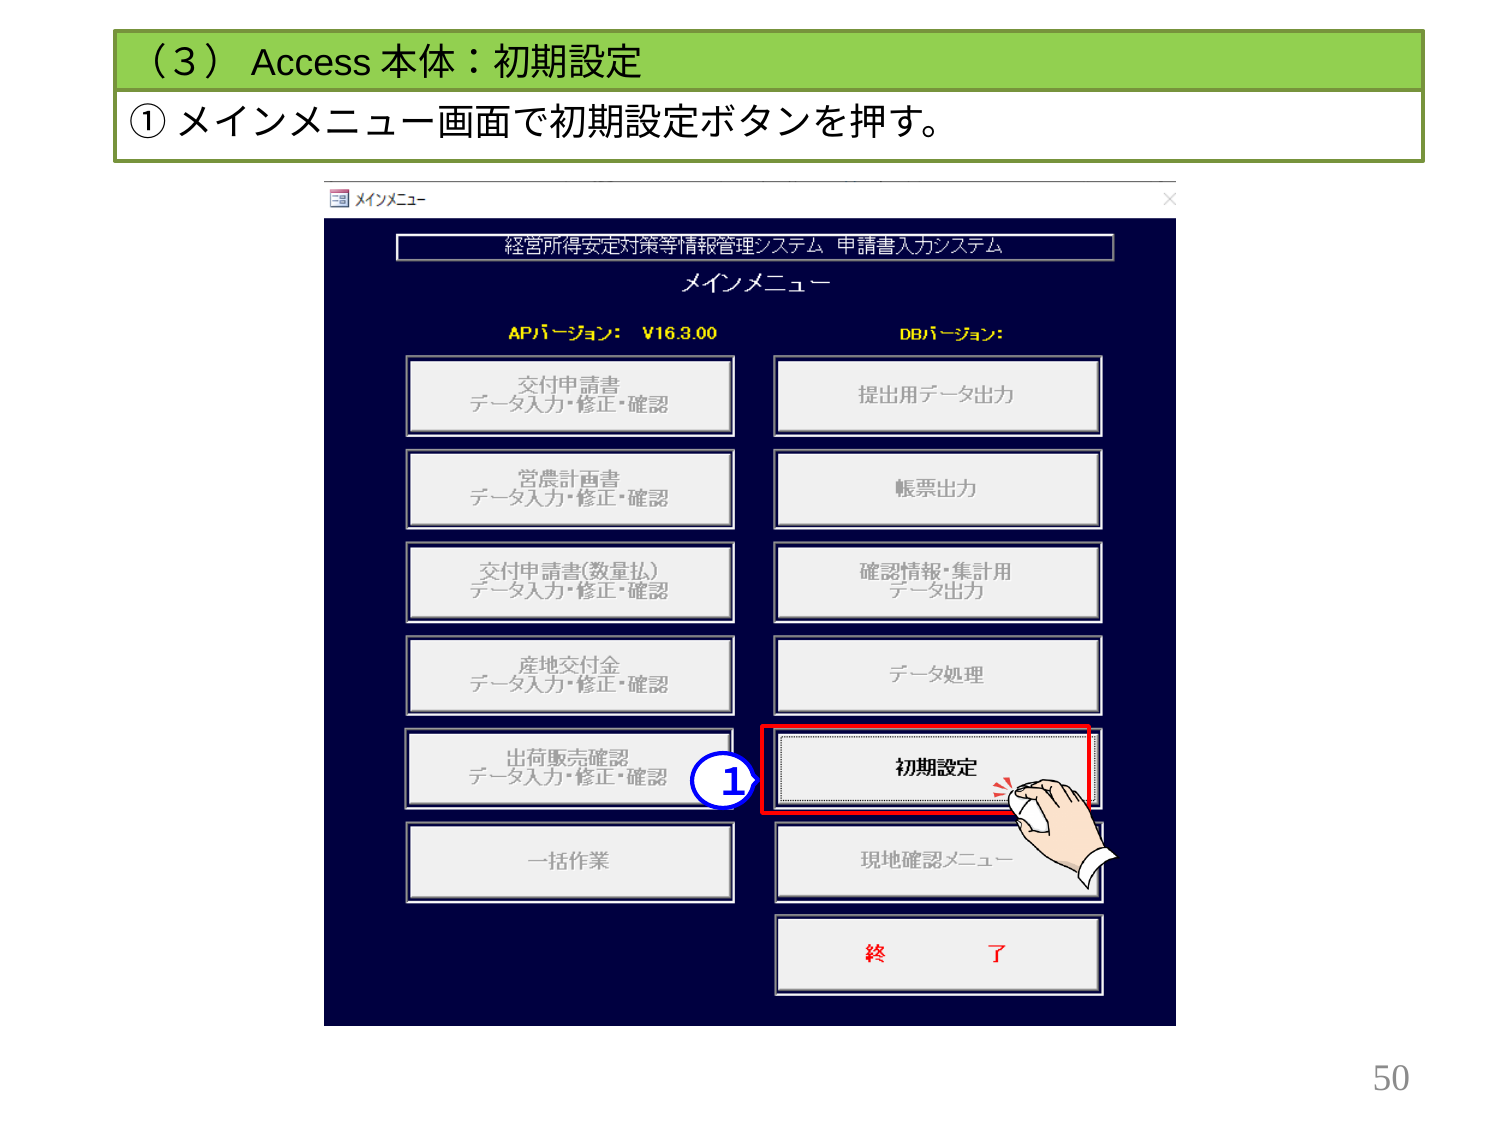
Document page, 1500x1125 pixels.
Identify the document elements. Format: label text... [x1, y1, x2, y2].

picture [324, 181, 1176, 1026]
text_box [114, 30, 1424, 162]
slide_number 49 [1074, 1045, 1425, 1106]
